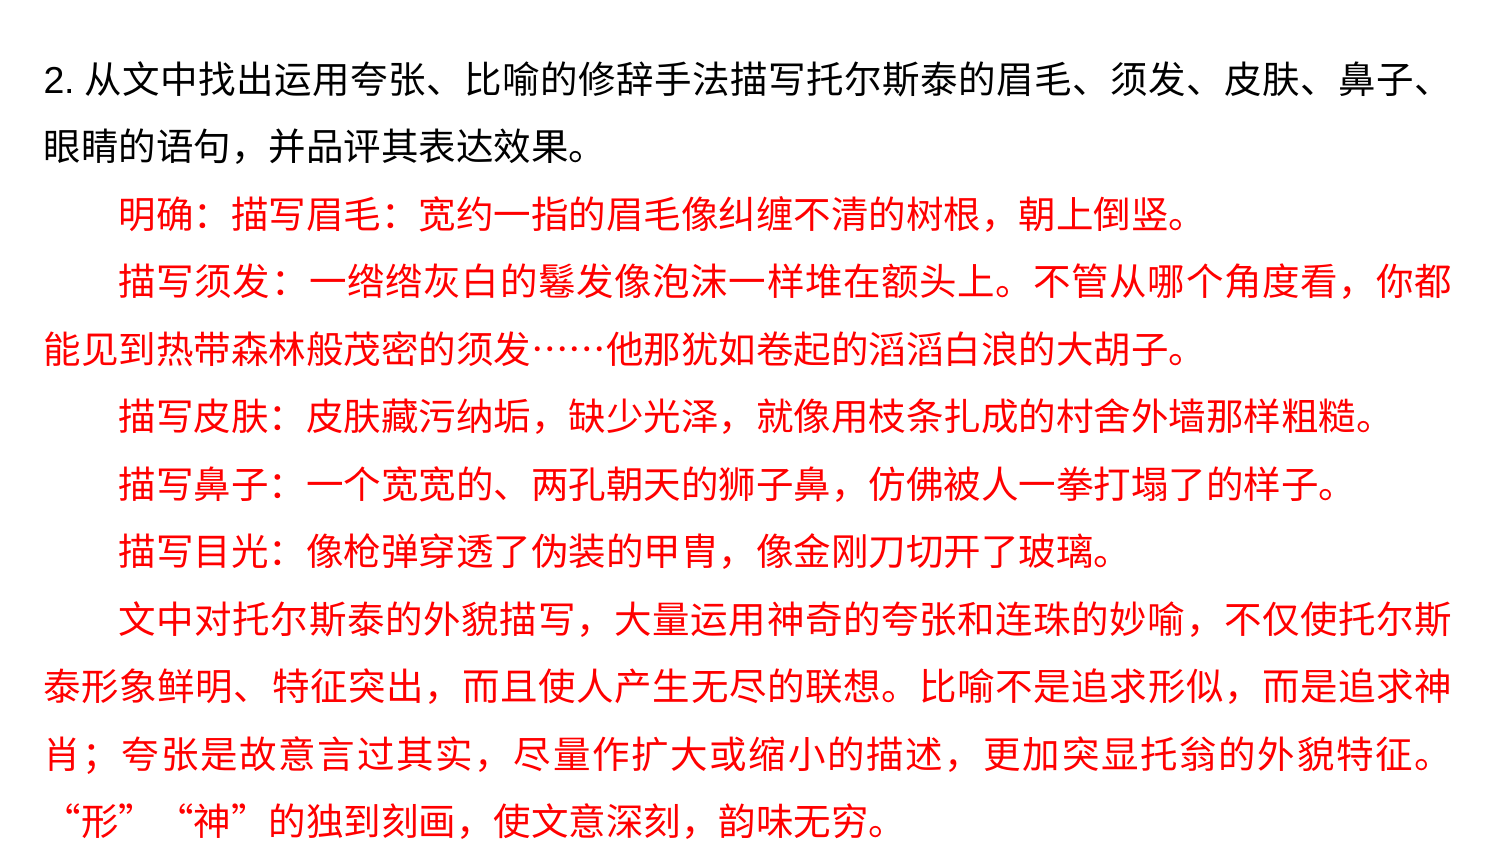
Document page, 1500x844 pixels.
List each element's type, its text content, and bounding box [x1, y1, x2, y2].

text_box 2.从文中找出运用夸张、比喻的修辞手法描写托尔斯泰的眉毛、须发、皮肤、鼻子、眼睛的语句，并品评其表达效果。 明确：描写眉毛：宽约一指的眉毛像纠缠不清的树根，朝上倒竖。 描写须发：一绺绺灰白的鬈发像泡沫一样堆在额头上。不管从哪个角度看，你都能见到热带森林般茂密的须发……他那犹如卷起的滔滔白浪的大胡子。 描写皮肤：皮肤藏污纳垢，缺少光泽，就像用枝条扎成的村舍外墙那样粗糙。 描写鼻子：一个宽宽的、两孔朝天的狮子鼻，仿佛被人一拳打塌了的样子。 描写目光：像枪弹穿透了伪装的甲胄，像金刚刀切开了玻璃。 文中对托尔斯泰的外貌描写，大量运用神奇的夸张和连珠的妙喻，不仅使托尔斯泰形象鲜明、特征突出，而且使人产生无尽的联想。比喻不是追求形似，而是追求神肖；夸张是故意言过其实，尽量作扩大或缩小的描述，更加突显托翁的外貌特征。“形”“神”的独到刻画，使文意深刻，韵味无穷。 [28, 26, 1467, 844]
